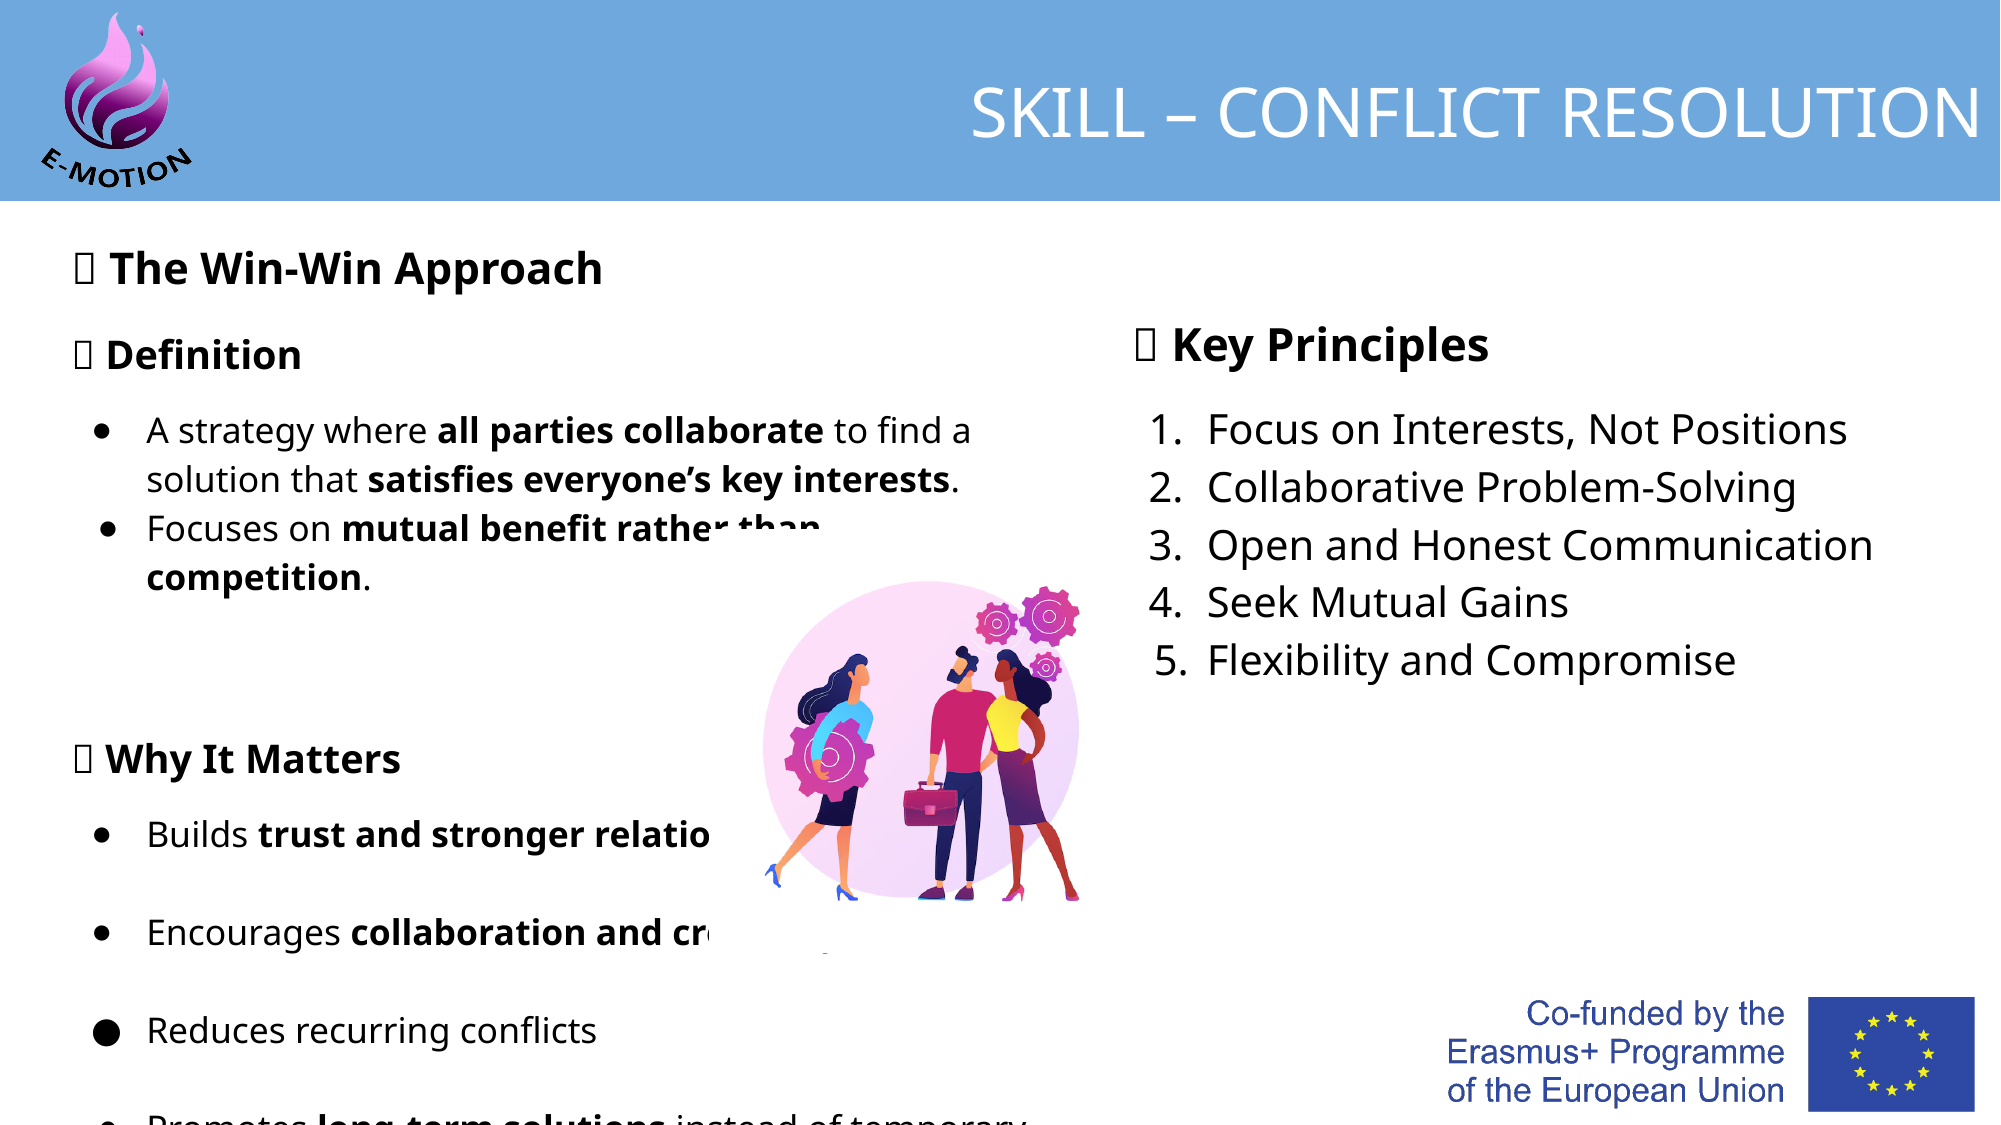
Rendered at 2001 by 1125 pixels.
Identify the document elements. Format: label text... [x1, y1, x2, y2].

picture [0, 0, 253, 247]
picture [709, 529, 1133, 953]
picture [1396, 995, 1975, 1116]
text_box 🤝 The Win-Win Approach 🔹 Definition A strategy where all parties collaborate to find a solution that satisfies everyone’s key interests. Focuses on mutual benefit rather than competition. 🔹 Why It Matters Builds trust and stronger relationships Encourages collaboration and creativity Reduces recurring conflicts Promotes long-term solutions instead of temporary fixes [56, 225, 1069, 1125]
text_box 🔹 Key Principles Focus on Interests, Not Positions Collaborative Problem-Solving Open and Honest Communication Seek Mutual Gains Flexibility and Compromise [1116, 235, 1974, 986]
text_box SKILL – CONFLICT RESOLUTION [567, 61, 2000, 337]
